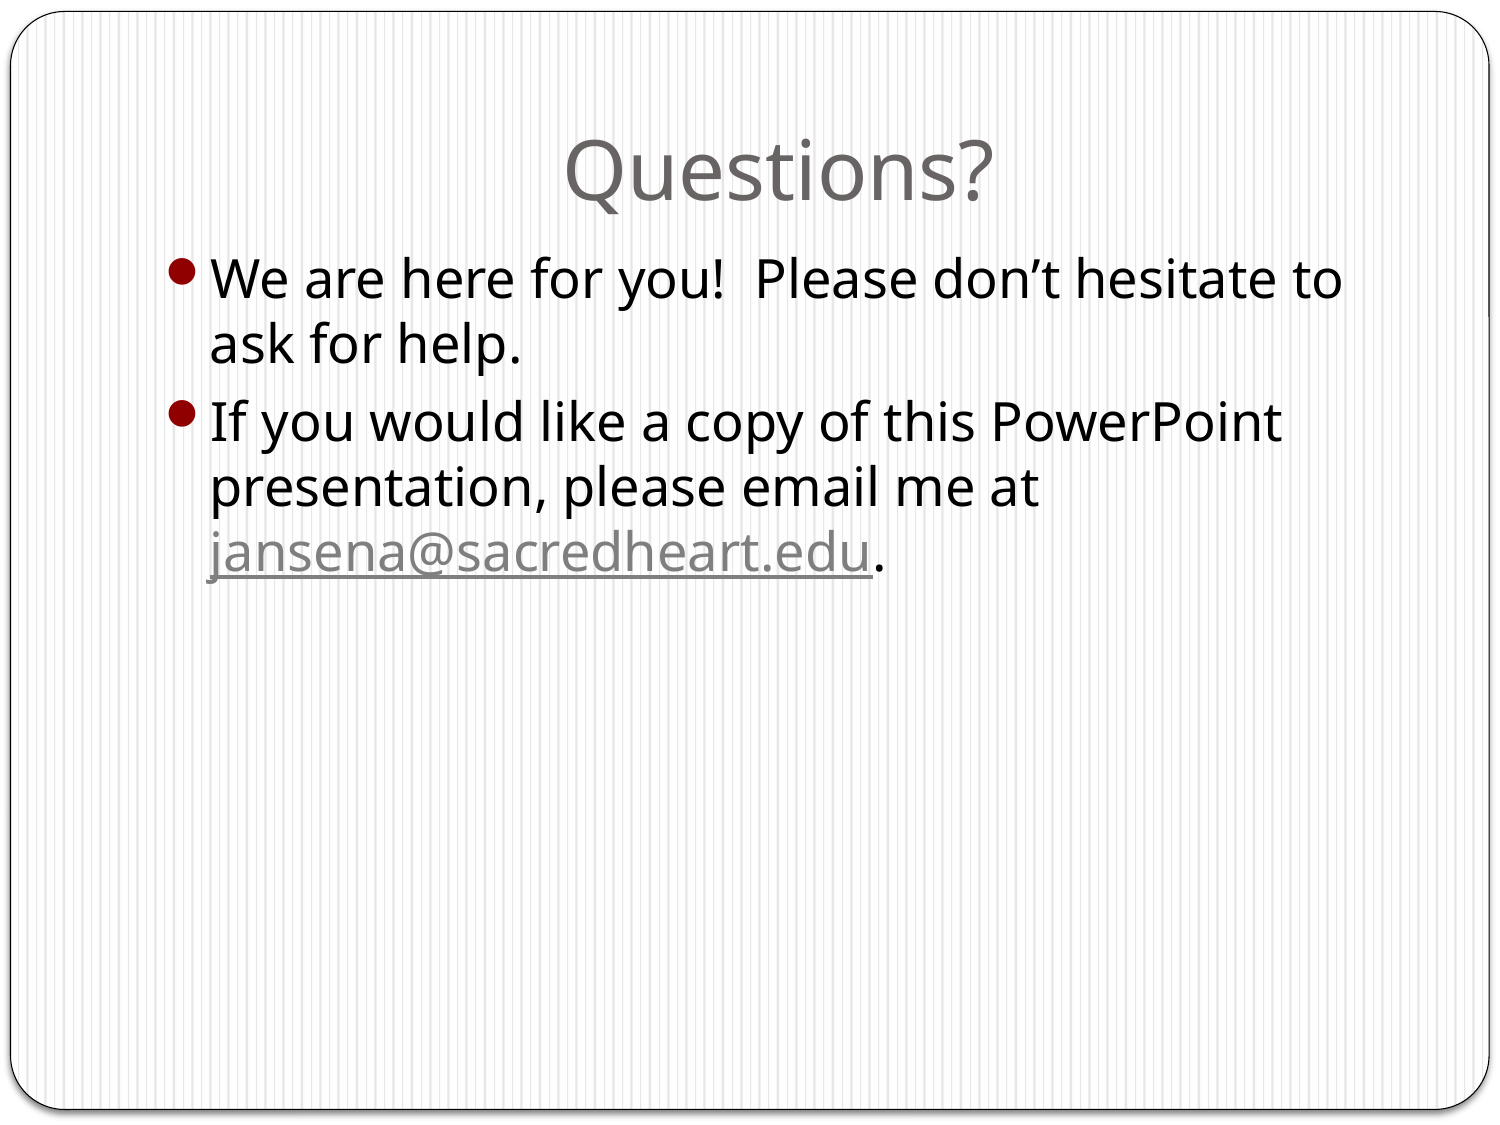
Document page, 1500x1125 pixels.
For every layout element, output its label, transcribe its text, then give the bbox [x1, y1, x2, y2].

title Questions? [150, 45, 1425, 233]
list We are here for you! Please don’t hesitate to ask for help. If you would like a copy of this PowerPoint presentation, please email me at jansena@sacredheart.edu. [150, 237, 1425, 988]
